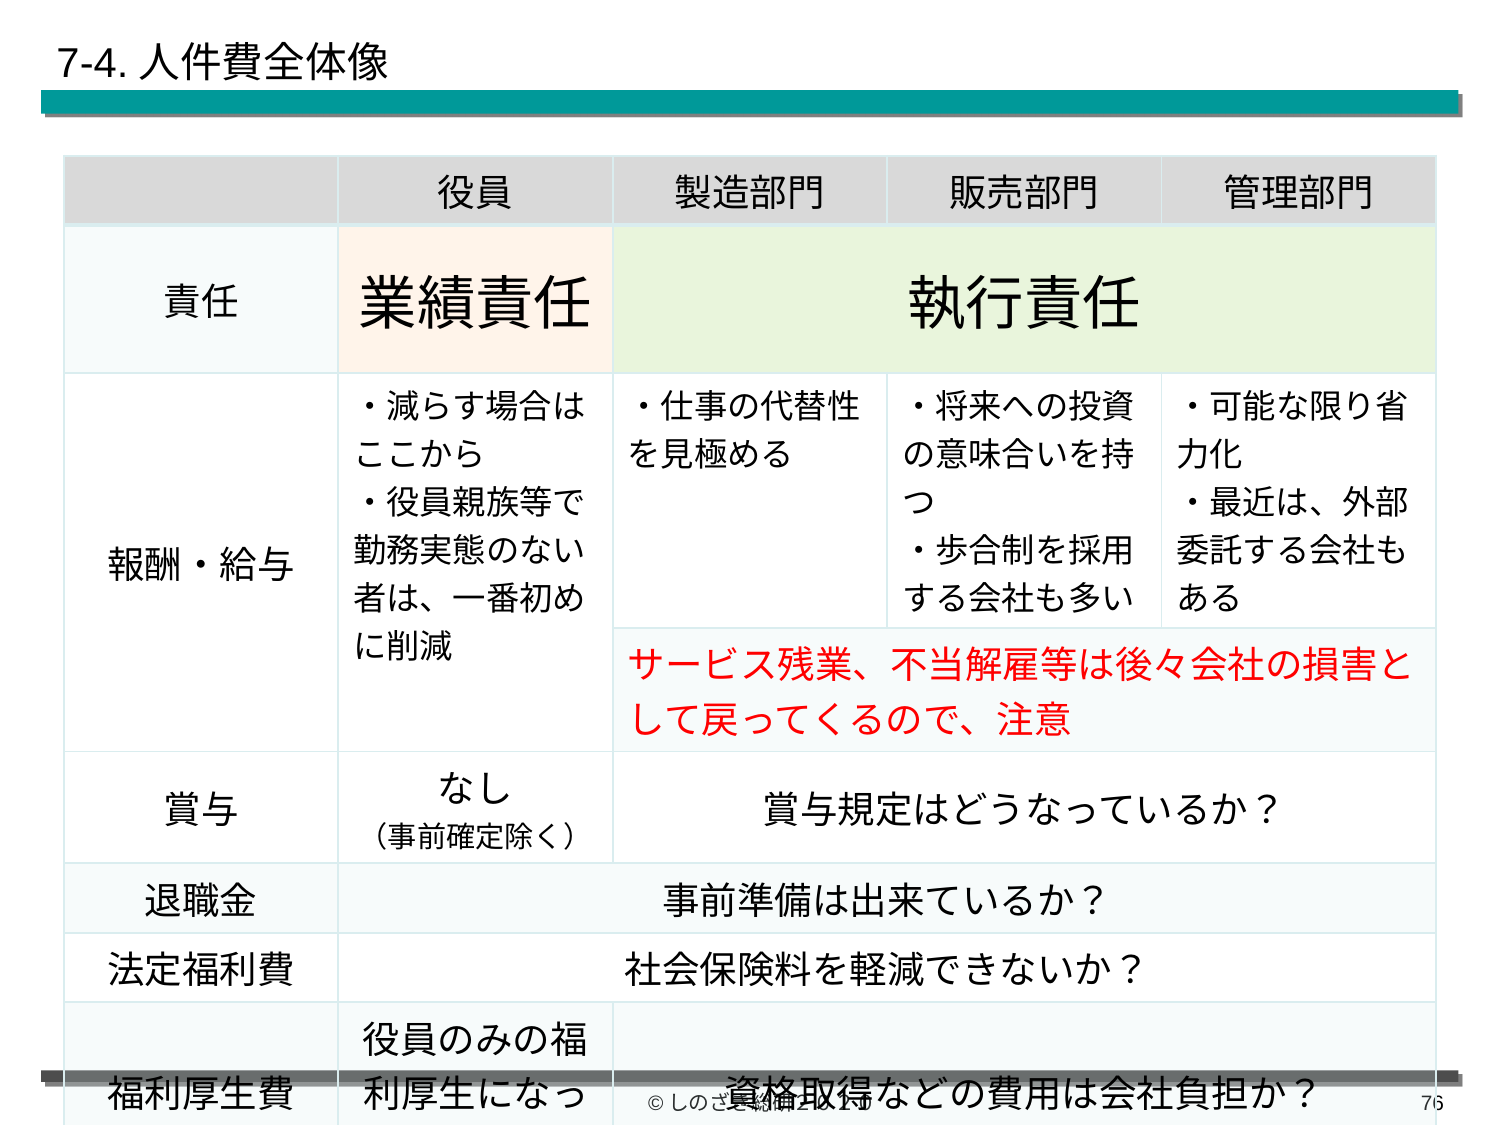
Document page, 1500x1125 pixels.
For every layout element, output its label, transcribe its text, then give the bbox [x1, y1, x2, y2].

table_cell 役員のみの福利厚生になっていないか？ [339, 1003, 612, 1125]
table_header 役員 [339, 157, 612, 223]
table_cell 法定福利費 [65, 934, 337, 1001]
title 7-4.人件費全体像 [41, 19, 750, 102]
table_cell 資格取得などの費用は会社負担か？ [614, 1003, 1435, 1125]
table_cell 事前準備は出来ているか？ [339, 864, 1435, 932]
table_header 製造部門 [614, 157, 886, 223]
table_cell なし （事前確定除く） [339, 752, 612, 862]
table_cell サービス残業、不当解雇等は後々会社の損害として戻ってくるので、注意 [614, 629, 1435, 751]
table_cell 賞与 [65, 752, 337, 862]
table_cell 退職金 [65, 864, 337, 932]
table_cell 福利厚生費 [65, 1003, 337, 1125]
table_cell 社会保険料を軽減できないか？ [339, 934, 1435, 1001]
table_cell 責任 [65, 227, 337, 372]
table_cell 業績責任 [339, 227, 612, 372]
table_header 販売部門 [888, 157, 1161, 223]
table_header [65, 157, 337, 223]
table_cell 執行責任 [614, 227, 1435, 372]
table_cell ・仕事の代替性を見極める [614, 374, 886, 627]
table_cell 報酬・給与 [65, 374, 337, 751]
table_cell ・減らす場合はここから ・役員親族等で勤務実態のない者は、一番初めに削減 [339, 374, 612, 751]
table_header 管理部門 [1162, 157, 1435, 223]
table_cell 賞与規定はどうなっているか？ [614, 752, 1435, 862]
table_cell ・可能な限り省力化 ・最近は、外部委託する会社もある [1162, 374, 1435, 627]
slide_number 75 [1437, 1082, 1459, 1125]
table_cell ・将来への投資の意味合いを持つ ・歩合制を採用する会社も多い [888, 374, 1161, 627]
